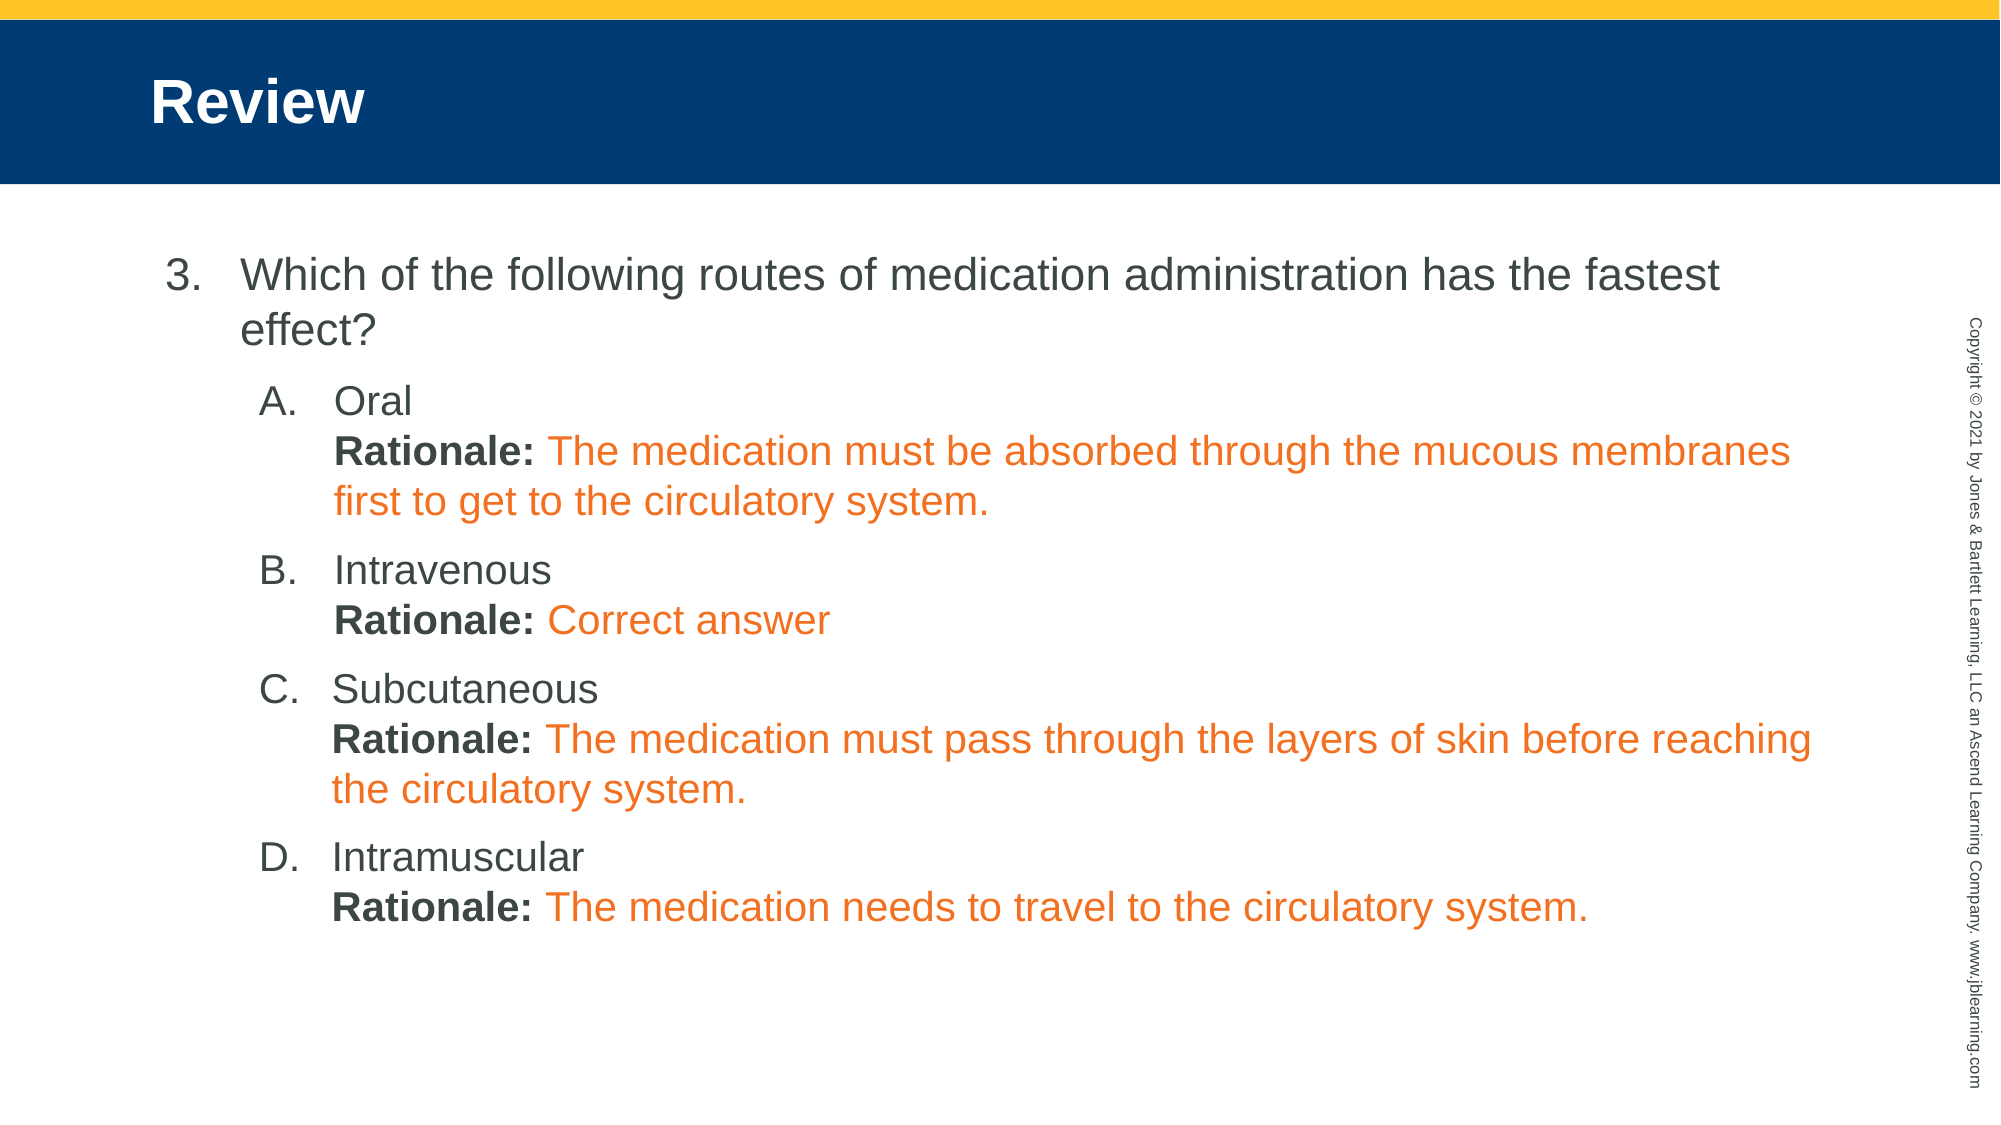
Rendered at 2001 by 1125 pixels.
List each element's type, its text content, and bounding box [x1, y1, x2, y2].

list Which of the following routes of medication administration has the fastest effect? Oral Rationale: The medication must be absorbed through the mucous membranes first to get to the circulatory system. Intravenous Rationale: Correct answer Subcutaneous Rationale: The medication must pass through the layers of skin before reaching the circulatory system. Intramuscular Rationale: The medication needs to travel to the circulatory system. [150, 237, 1850, 1025]
title Review [0, 19, 2000, 185]
